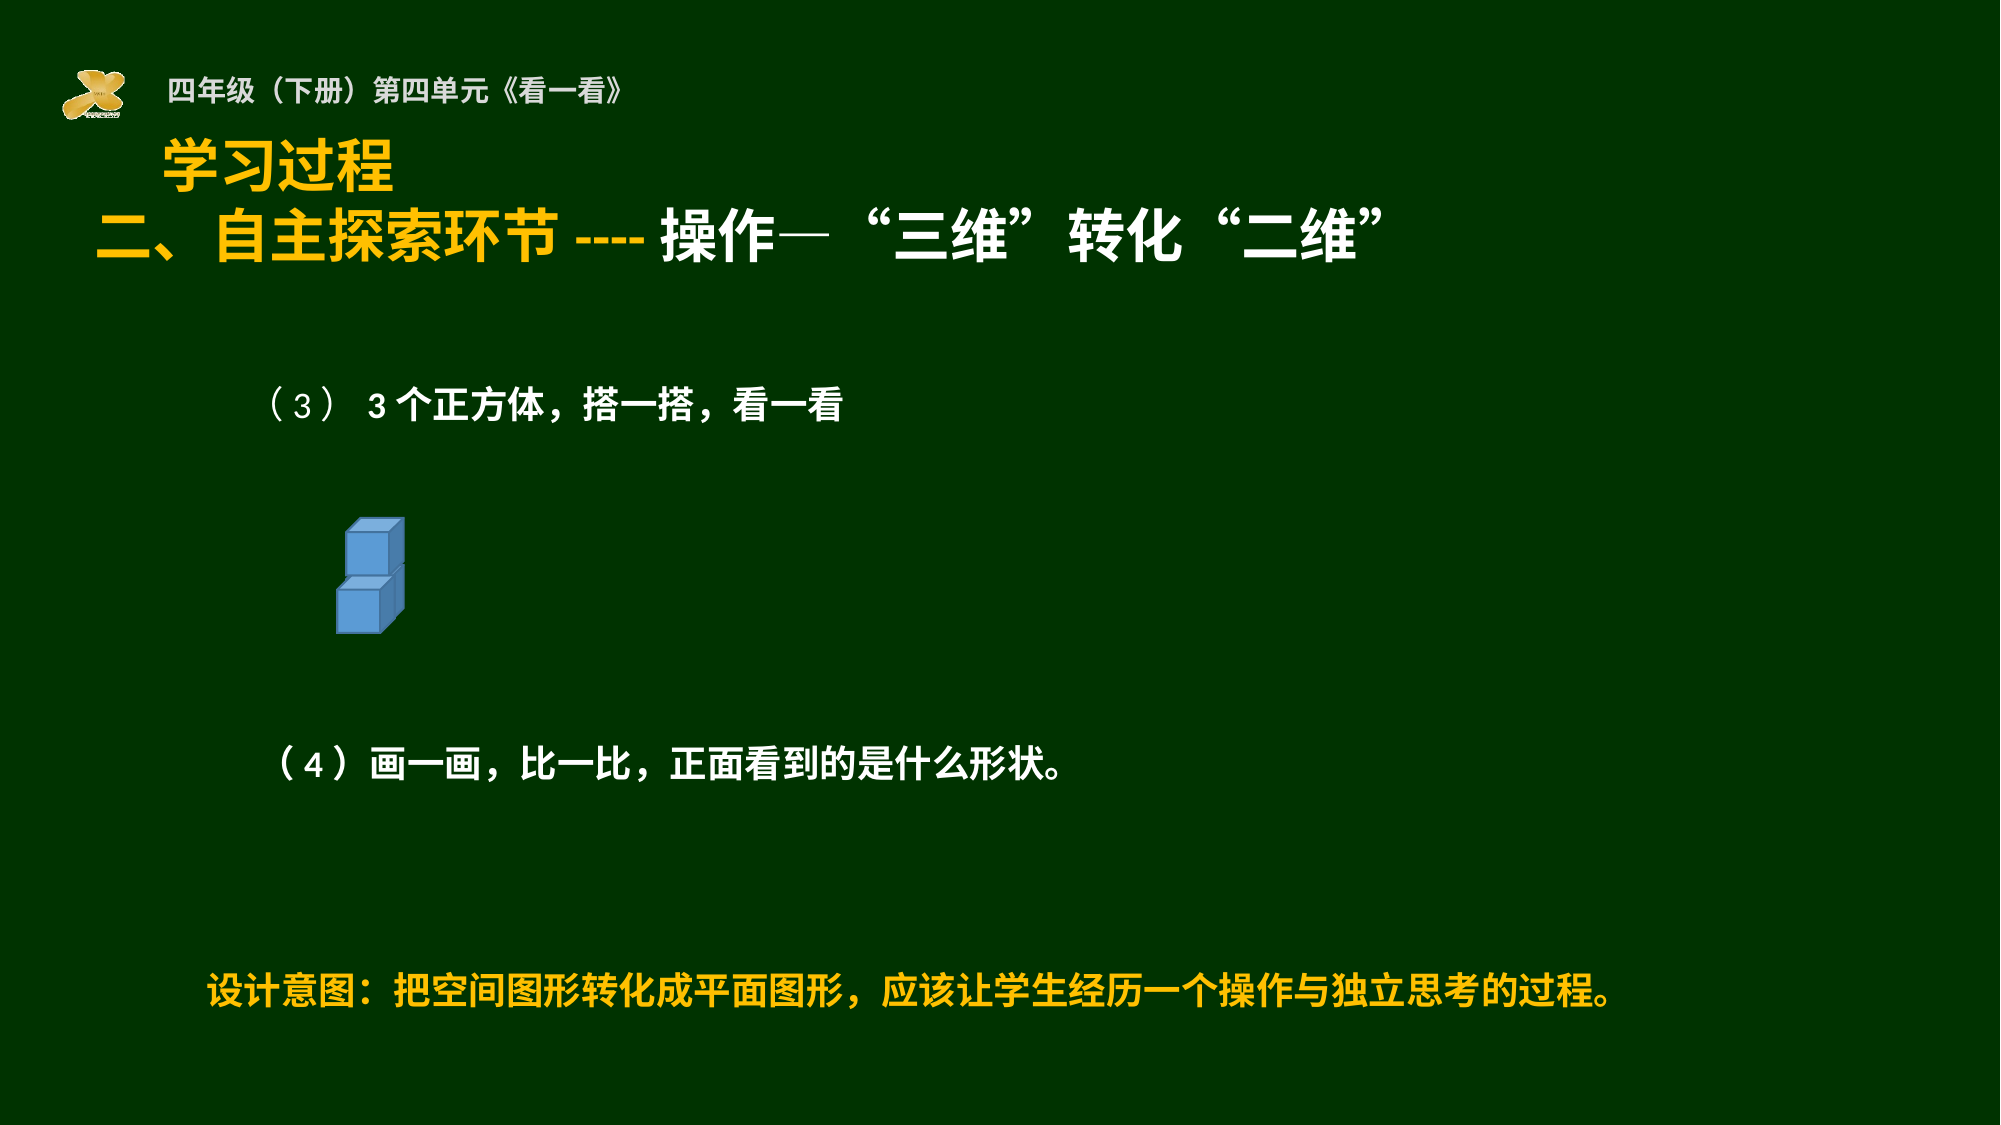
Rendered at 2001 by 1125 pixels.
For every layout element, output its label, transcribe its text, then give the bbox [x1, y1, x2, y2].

text_box 设计意图：把空间图形转化成平面图形，应该让学生经历一个操作与独立思考的过程。 [191, 959, 1646, 1020]
text_box （4）画一画，比一比，正面看到的是什么形状。 [242, 732, 1097, 793]
picture [56, 65, 133, 122]
text_box 学习过程 二、自主探索环节----操作—“三维”转化“二维” [79, 121, 1432, 347]
text_box 四年级（下册）第四单元《看一看》 [153, 65, 685, 121]
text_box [337, 517, 404, 633]
text_box （3）3个正方体，搭一搭，看一看 [231, 374, 860, 434]
